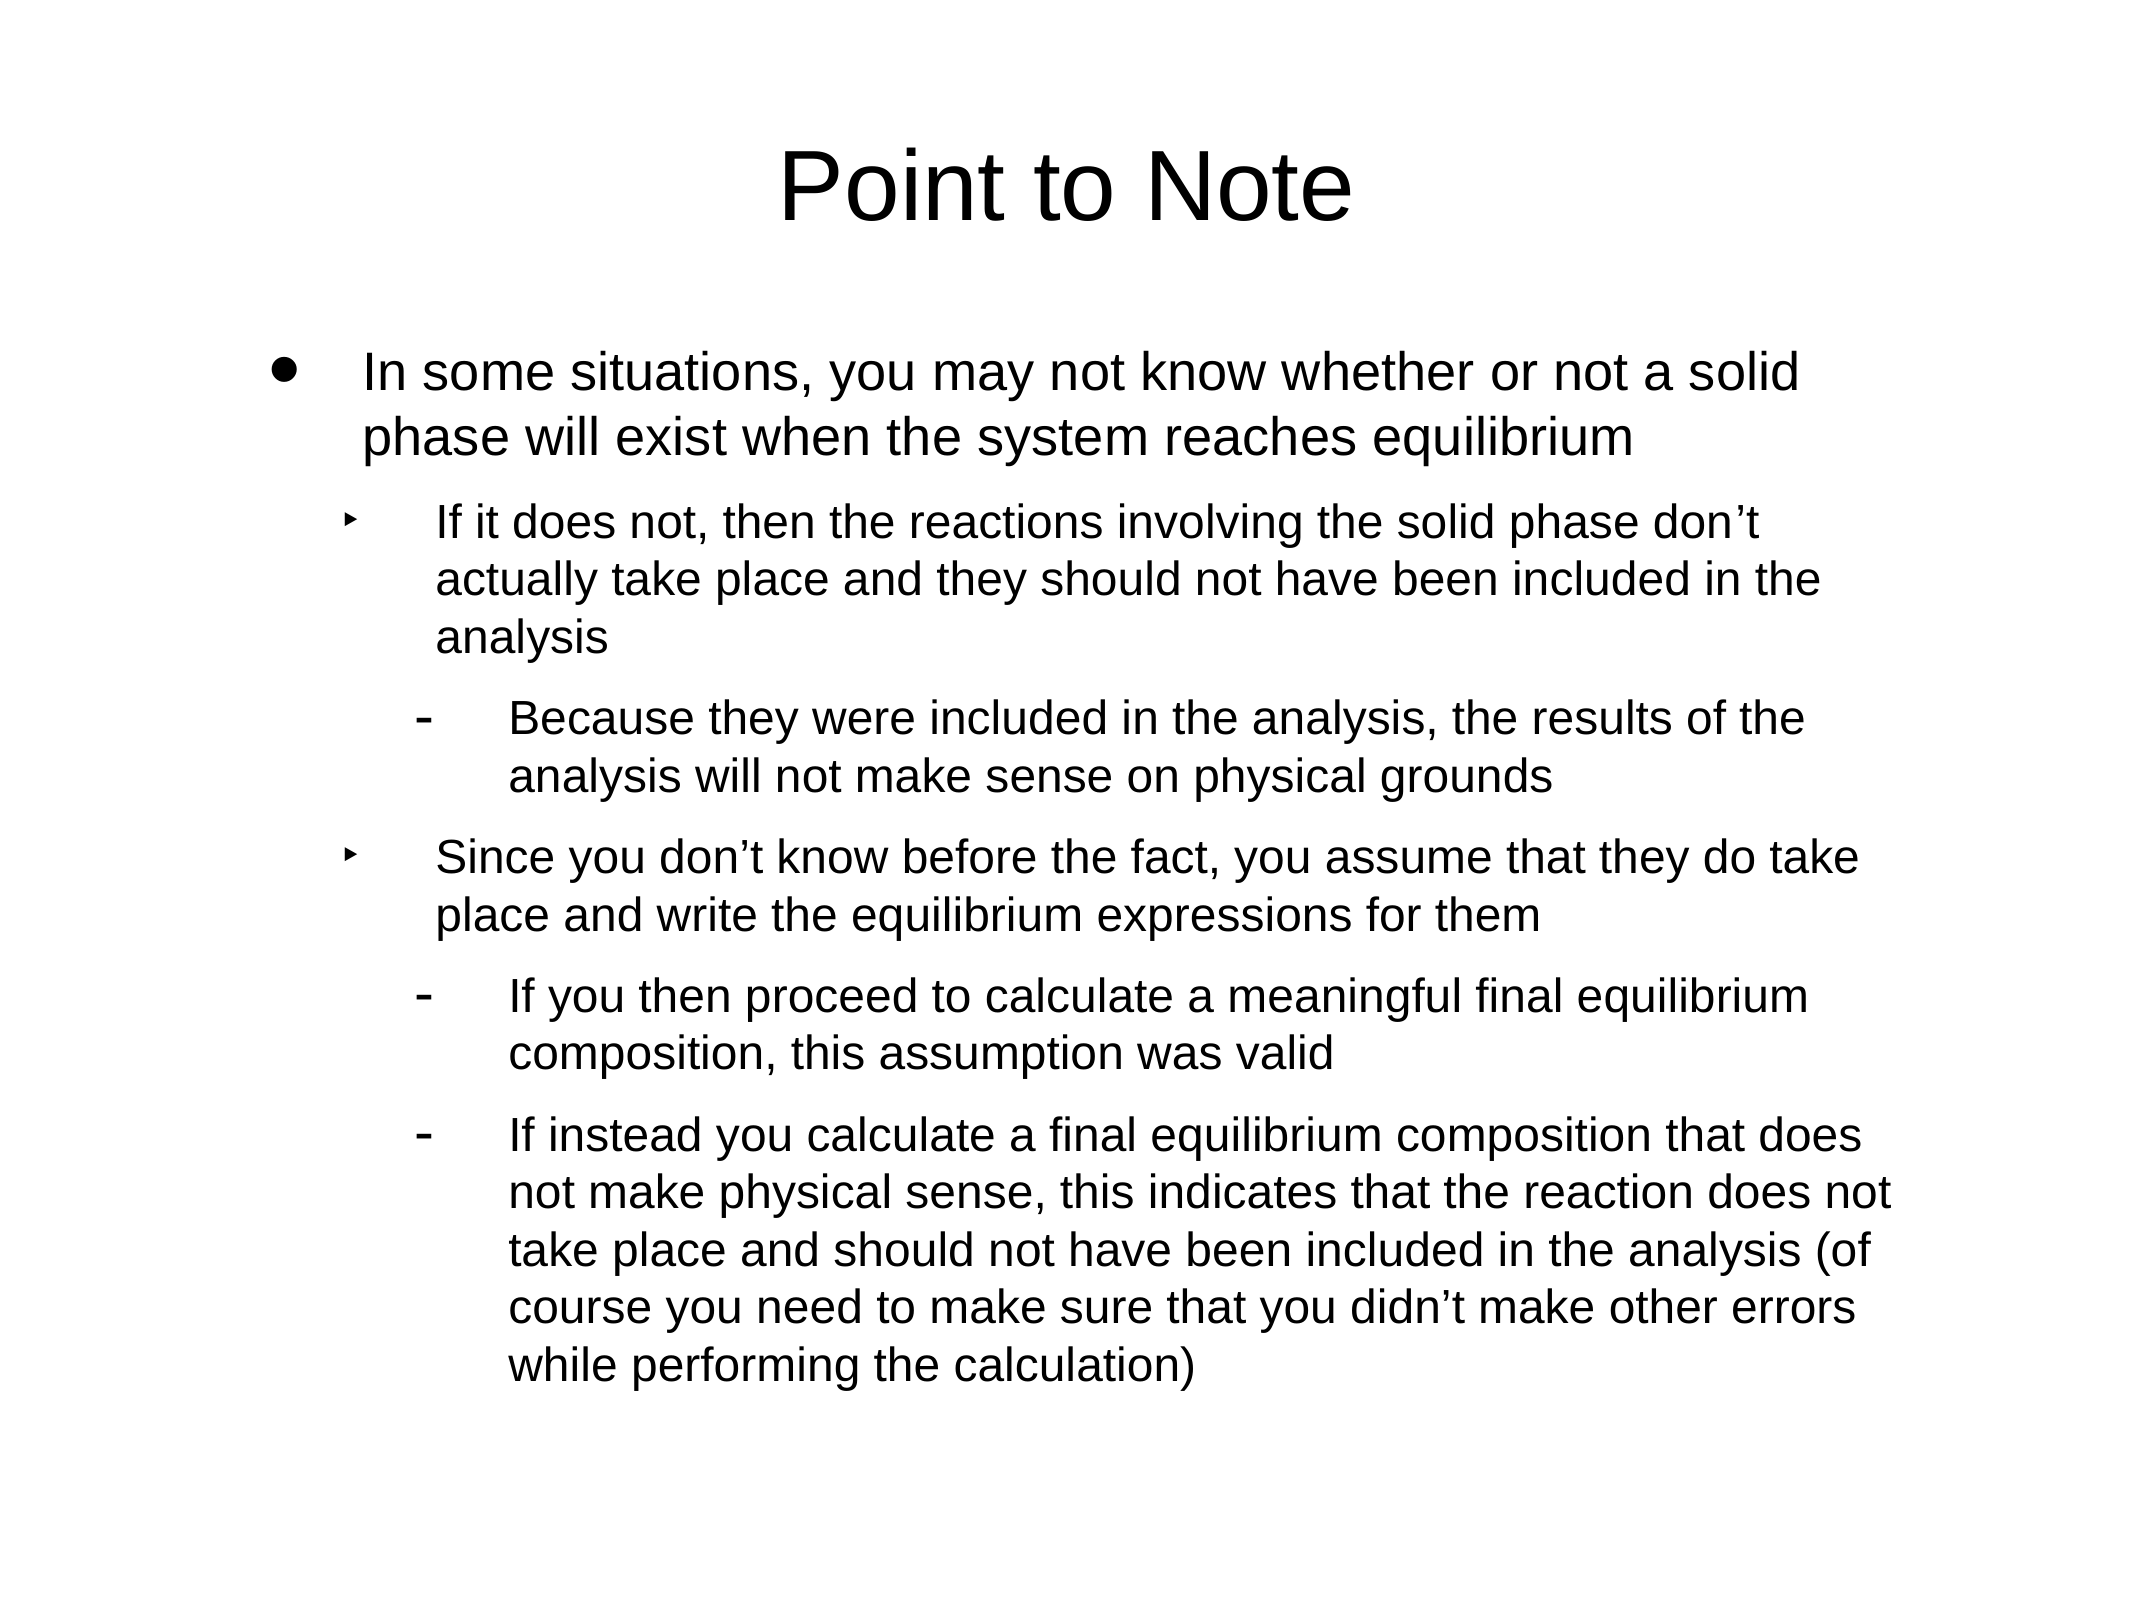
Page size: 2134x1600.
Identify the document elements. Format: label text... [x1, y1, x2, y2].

list In some situations, you may not know whether or not a solid phase will exist when the system reaches equilibrium If it does not, then the reactions involving the solid phase don’t actually take place and they should not have been included in the analysis Because they were included in the analysis, the results of the analysis will not make sense on physical grounds Since you don’t know before the fact, you assume that they do take place and write the equilibrium expressions for them If you then proceed to calculate a meaningful final equilibrium composition, this assumption was valid If instead you calculate a final equilibrium composition that does not make physical sense, this indicates that the reaction does not take place and should not have been included in the analysis (of course you need to make sure that you didn’t make other errors while performing the calculation) [208, 335, 1925, 1392]
title Point to Note [208, 41, 1925, 319]
